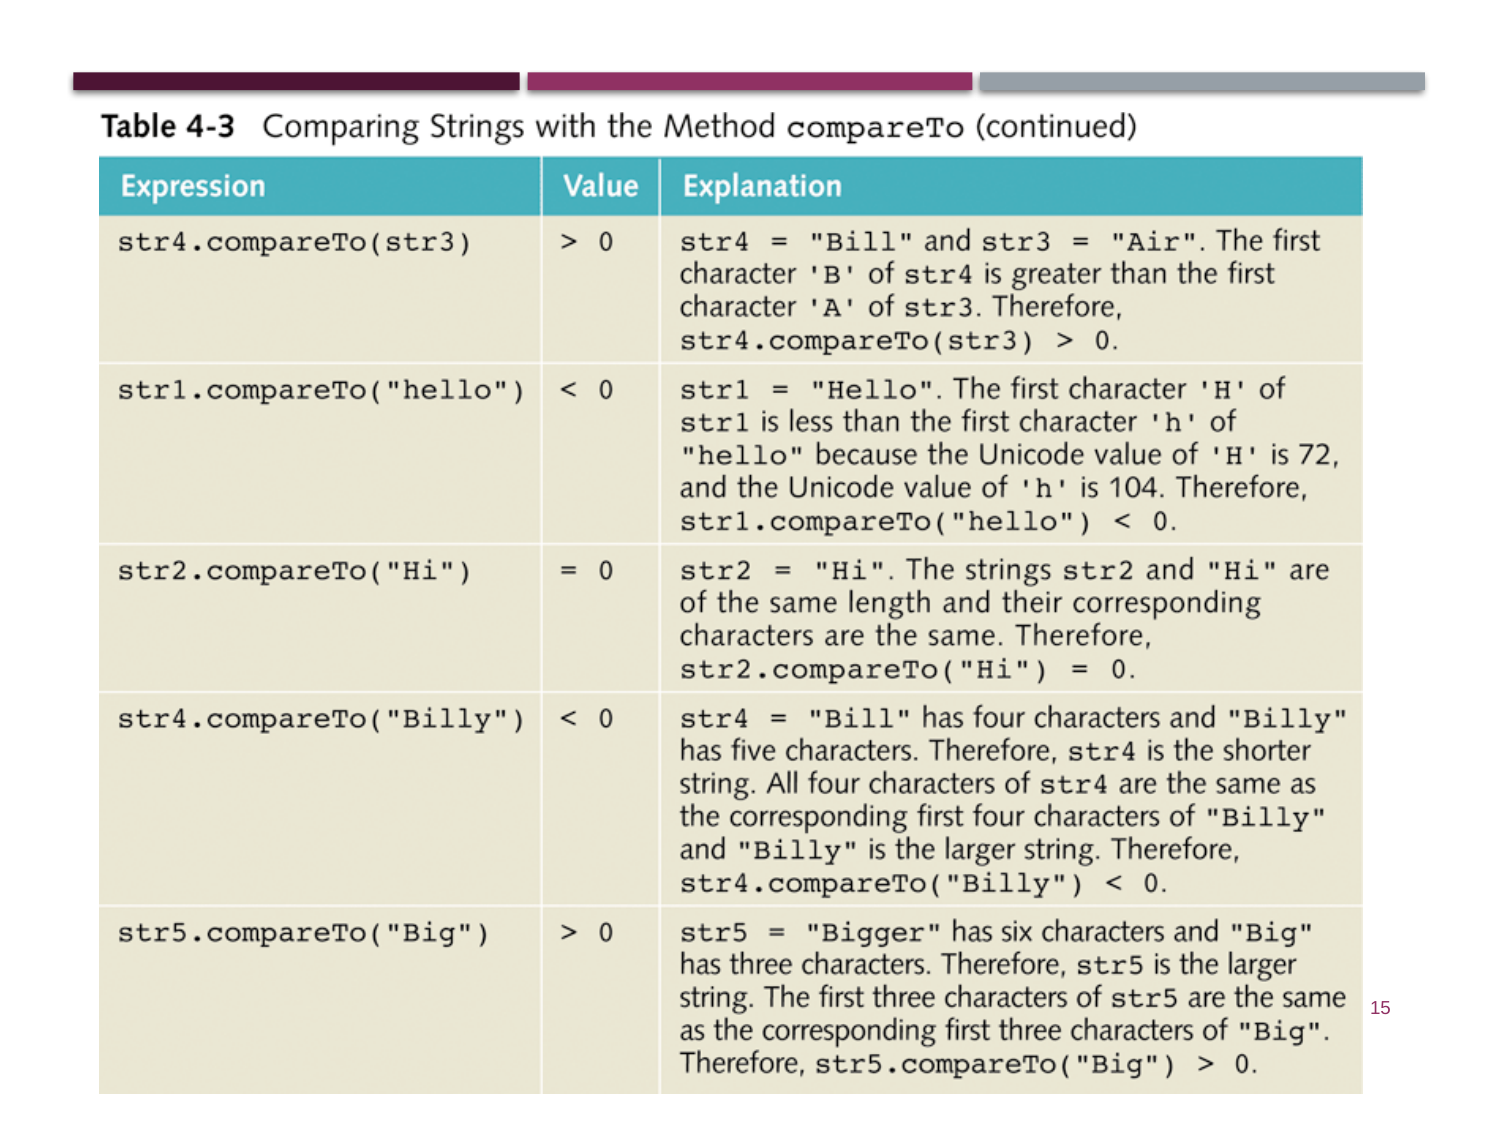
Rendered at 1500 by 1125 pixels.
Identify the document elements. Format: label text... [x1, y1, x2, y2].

title Comparing Strings [225, 12, 1500, 88]
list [99, 111, 1363, 1095]
slide_number 15 [1366, 977, 1406, 1037]
